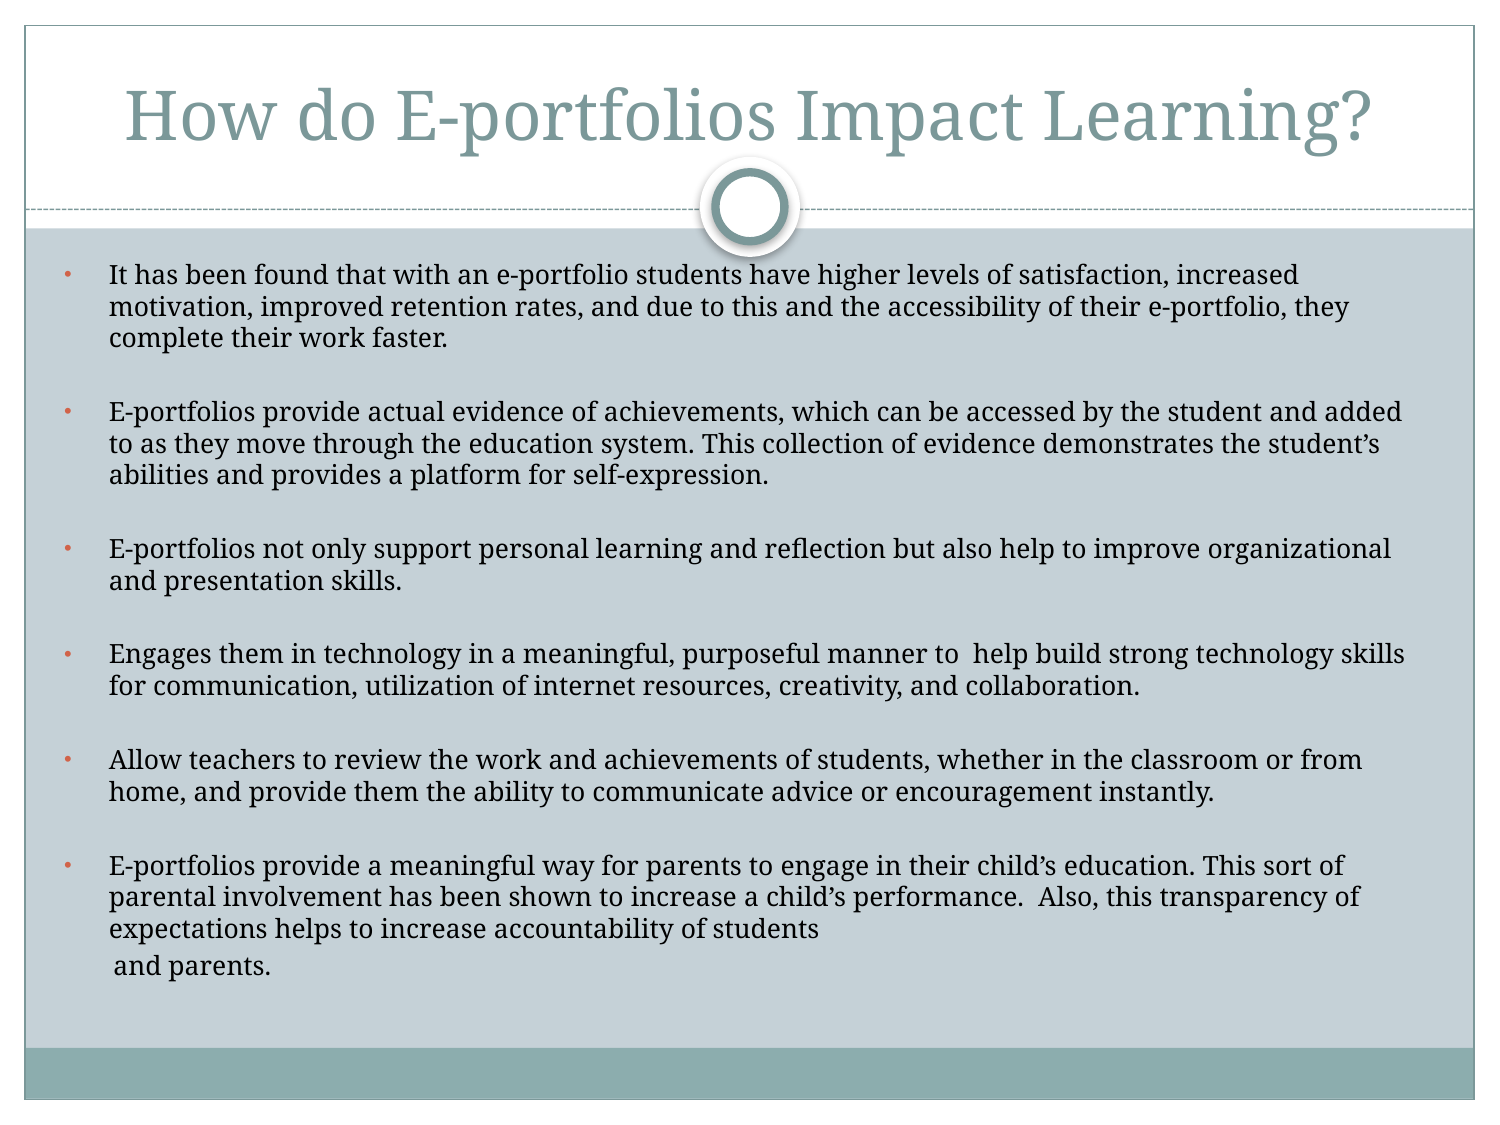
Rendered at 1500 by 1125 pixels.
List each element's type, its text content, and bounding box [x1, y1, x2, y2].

list It has been found that with an e-portfolio students have higher levels of satisfaction, increased motivation, improved retention rates, and due to this and the accessibility of their e-portfolio, they complete their work faster. E-portfolios provide actual evidence of achievements, which can be accessed by the student and added to as they move through the education system. This collection of evidence demonstrates the student’s abilities and provides a platform for self-expression. E-portfolios not only support personal learning and reflection but also help to improve organizational and presentation skills. Engages them in technology in a meaningful, purposeful manner to help build strong technology skills for communication, utilization of internet resources, creativity, and collaboration. Allow teachers to review the work and achievements of students, whether in the classroom or from home, and provide them the ability to communicate advice or encouragement instantly. E-portfolios provide a meaningful way for parents to engage in their child’s education. This sort of parental involvement has been shown to increase a child’s performance. Also, this transparency of expectations helps to increase accountability of students and parents. [49, 250, 1445, 1001]
title How do E-portfolios Impact Learning? [49, 37, 1450, 162]
